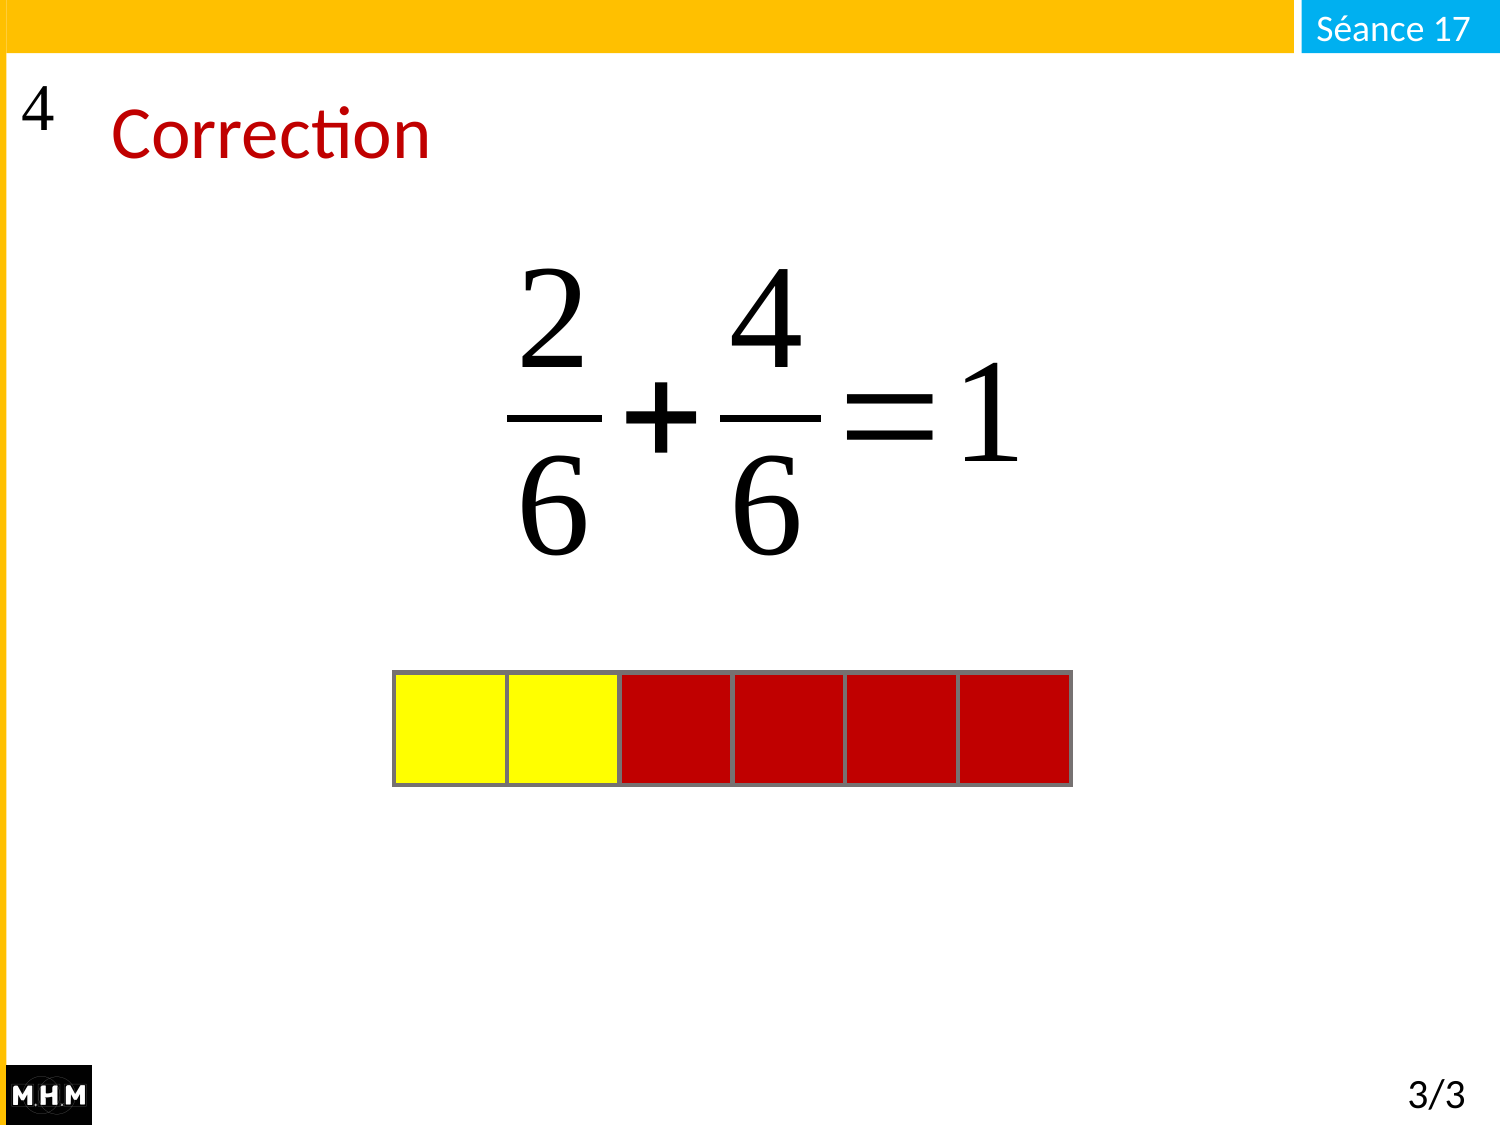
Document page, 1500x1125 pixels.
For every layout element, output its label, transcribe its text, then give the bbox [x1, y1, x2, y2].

list 3/3 [1373, 1064, 1500, 1125]
text_box [505, 670, 618, 787]
text_box [956, 670, 1073, 787]
text_box [392, 670, 505, 787]
picture [6, 1065, 92, 1125]
title Correction [96, 60, 1391, 208]
text_box [730, 670, 843, 787]
text_box [618, 670, 730, 787]
text_box [843, 670, 956, 787]
